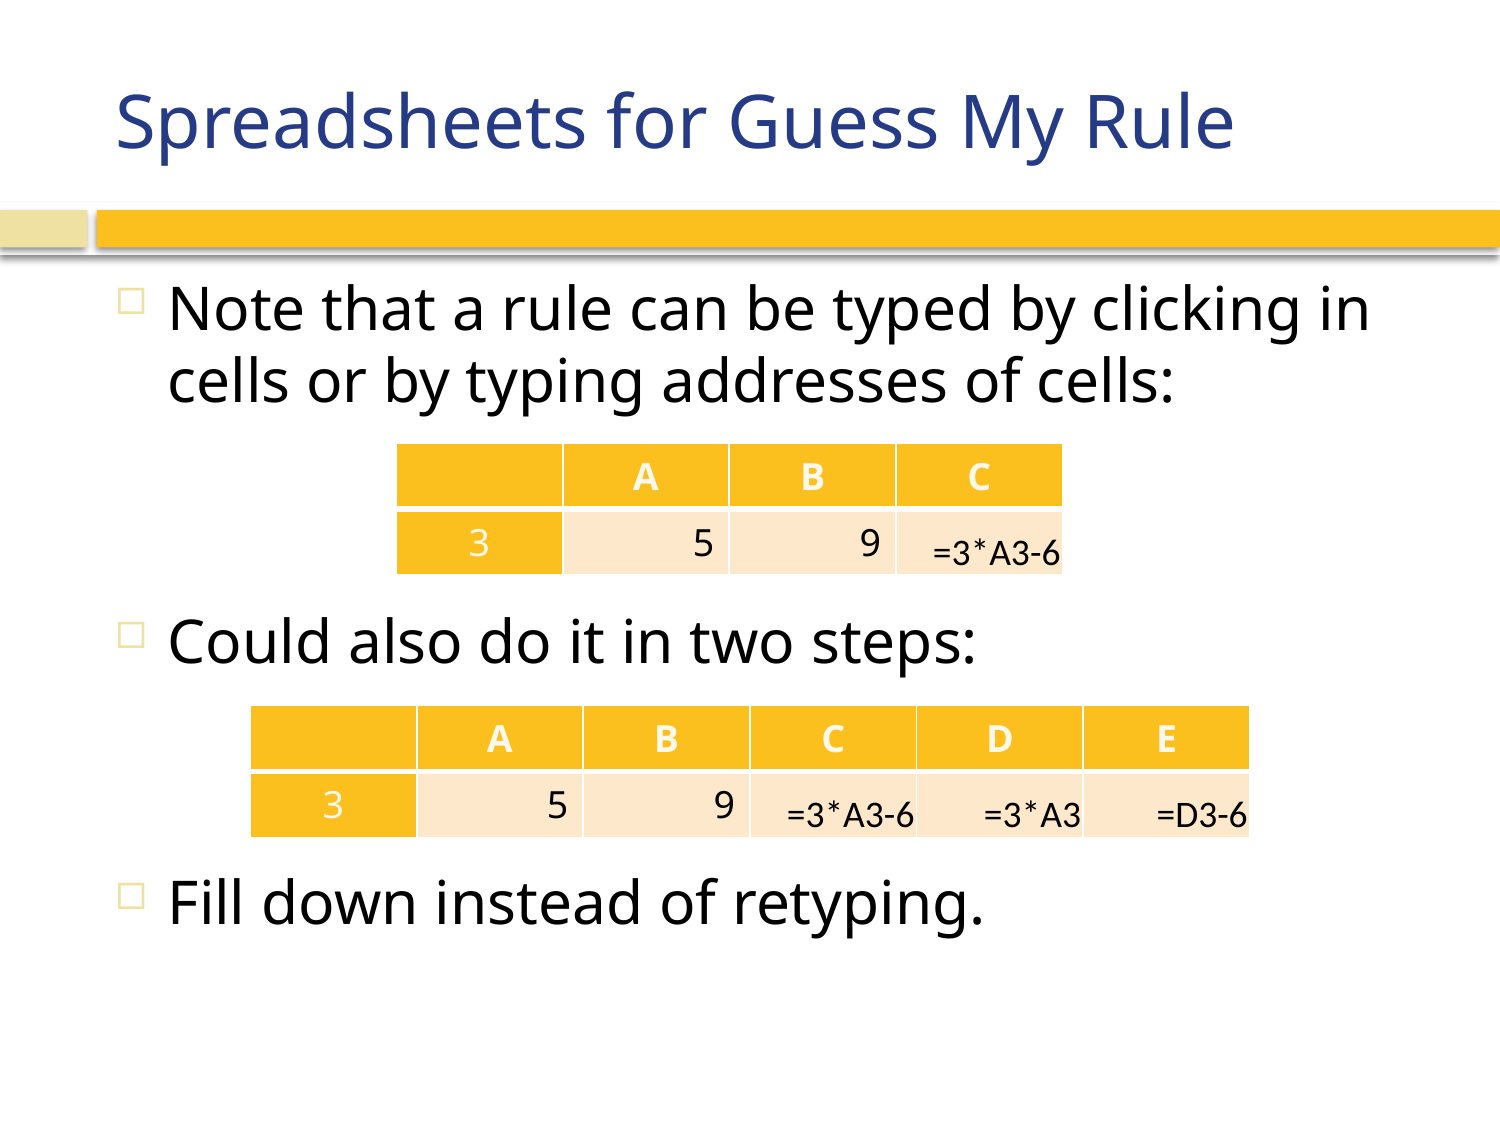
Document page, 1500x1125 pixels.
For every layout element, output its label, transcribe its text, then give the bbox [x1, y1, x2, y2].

table_header C [751, 706, 916, 769]
table_cell 5 [418, 774, 582, 837]
table_header [251, 706, 416, 769]
table_cell 9 [730, 512, 895, 574]
table_cell =3*A3 [917, 774, 1082, 837]
table_cell 9 [584, 774, 749, 837]
table_cell =3*A3-6 [751, 774, 916, 837]
table_header D [917, 706, 1082, 769]
table_cell 5 [564, 512, 728, 574]
table_header B [584, 706, 749, 769]
table_cell =3*A3-6 [897, 512, 1062, 574]
table_header E [1084, 706, 1249, 769]
table_cell =D3-6 [1084, 774, 1249, 837]
table_header [397, 444, 562, 506]
list Note that a rule can be typed by clicking in cells or by typing addresses of cells: Could also do it in two steps: Fill down instead of retyping. [100, 262, 1438, 1000]
title Spreadsheets for Guess My Rule [100, 37, 1438, 200]
table_header A [418, 706, 582, 769]
table_header C [897, 444, 1062, 506]
table_cell 3 [251, 774, 416, 837]
table_cell 3 [397, 512, 562, 574]
table_header B [730, 444, 895, 506]
table_header A [564, 444, 728, 506]
